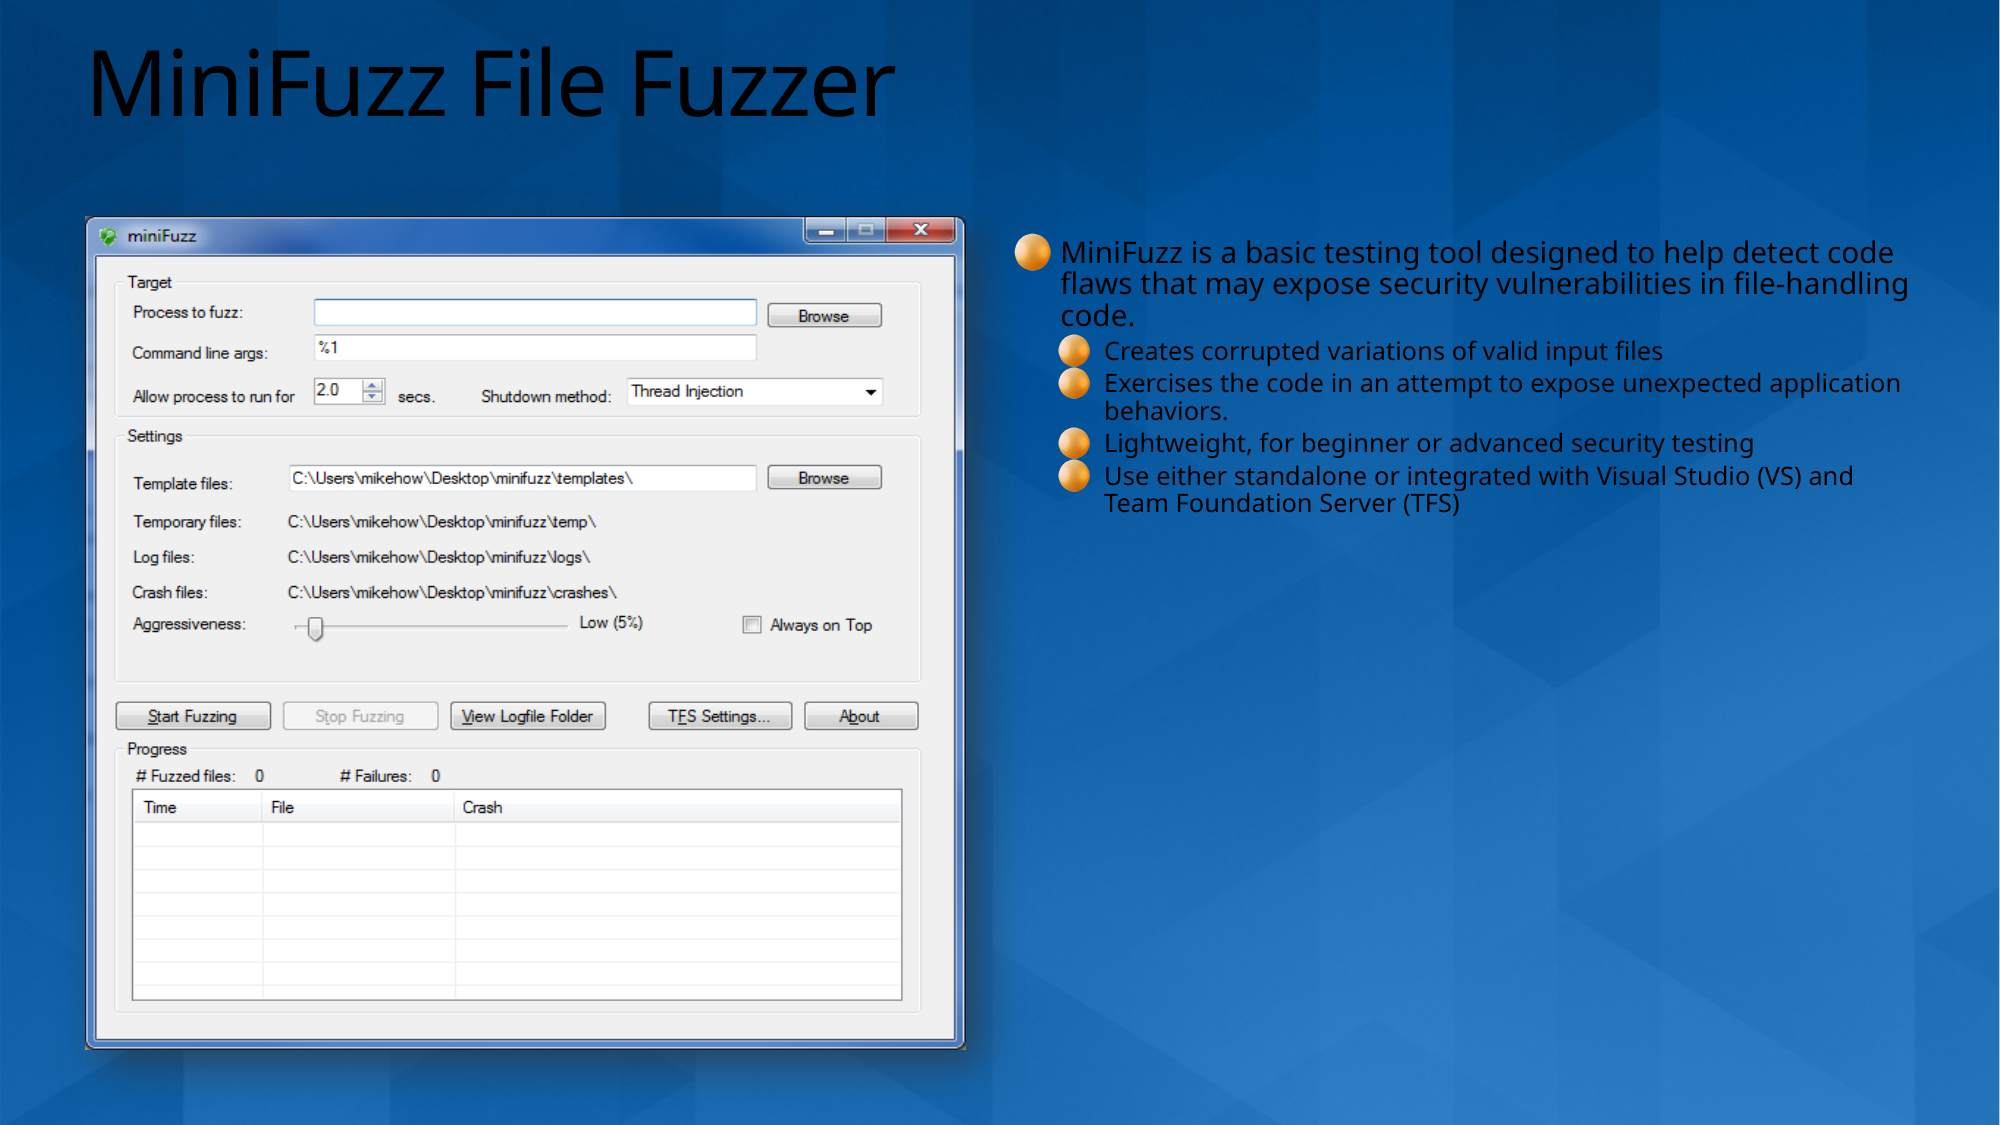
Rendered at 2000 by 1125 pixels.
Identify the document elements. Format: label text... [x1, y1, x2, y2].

picture [0, 0, 2000, 1125]
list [84, 216, 966, 1051]
title MiniFuzz File Fuzzer [85, 37, 1914, 138]
list MiniFuzz is a basic testing tool designed to help detect code flaws that may expose security vulnerabilities in file-handling code. Creates corrupted variations of valid input files Exercises the code in an attempt to expose unexpected application behaviors. Lightweight, for beginner or advanced security testing Use either standalone or integrated with Visual Studio (VS) and Team Foundation Server (TFS) [1014, 237, 1914, 524]
